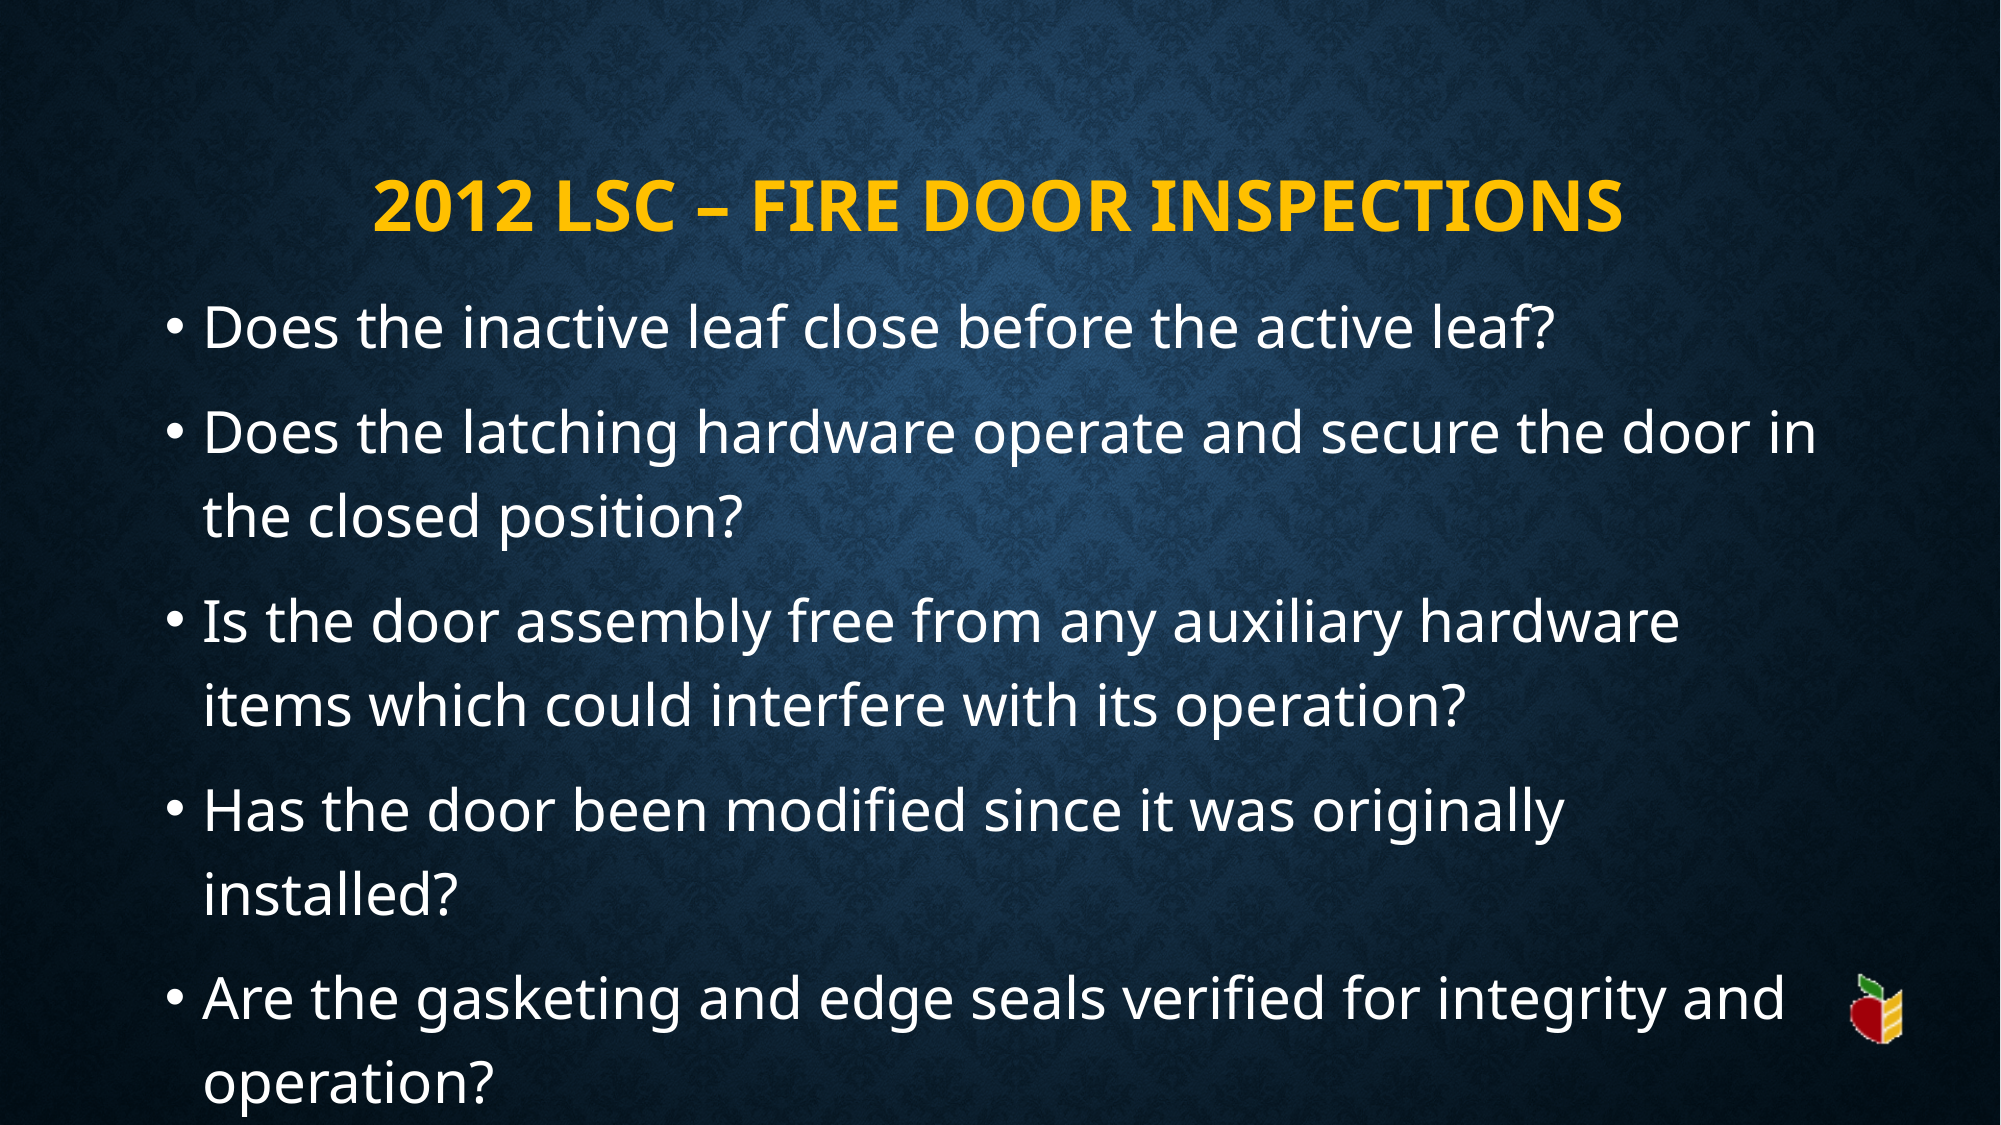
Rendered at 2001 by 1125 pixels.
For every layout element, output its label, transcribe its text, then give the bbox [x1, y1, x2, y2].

list Does the inactive leaf close before the active leaf? Does the latching hardware operate and secure the door in the closed position? Is the door assembly free from any auxiliary hardware items which could interfere with its operation? Has the door been modified since it was originally installed? Are the gasketing and edge seals verified for integrity and operation? [149, 268, 1849, 1032]
picture [1847, 972, 1907, 1047]
title 2012 lsc – fire door inspections [149, 99, 1849, 268]
